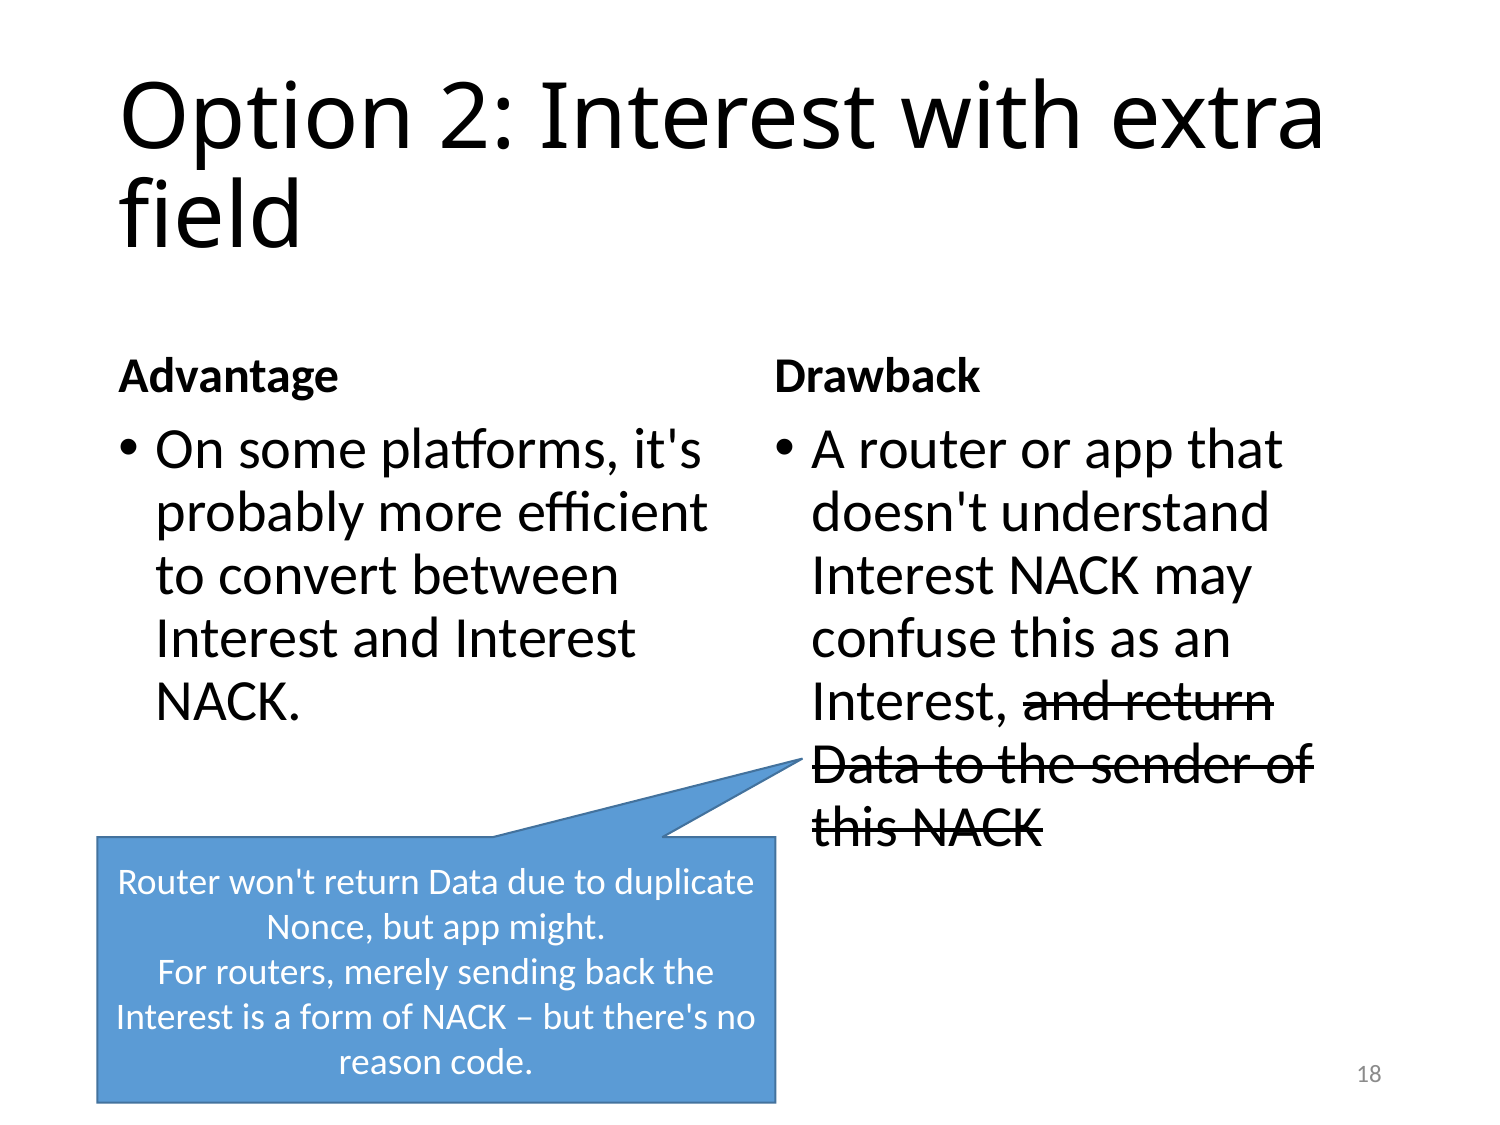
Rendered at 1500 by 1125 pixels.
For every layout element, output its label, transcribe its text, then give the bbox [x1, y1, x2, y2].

text_box Router won't return Data due to duplicate Nonce, but app might. For routers, merely sending back the Interest is a form of NACK – but there's no reason code. [96, 757, 804, 1104]
list Drawback [759, 275, 1398, 410]
list A router or app that doesn't understand Interest NACK may confuse this as an Interest, and return Data to the sender of this NACK [759, 410, 1398, 1016]
slide_number 18 [1059, 1042, 1397, 1103]
list On some platforms, it's probably more efficient to convert between Interest and Interest NACK. [103, 410, 738, 836]
list Advantage [103, 275, 738, 410]
title Option 2: Interest with extra field [103, 59, 1398, 278]
